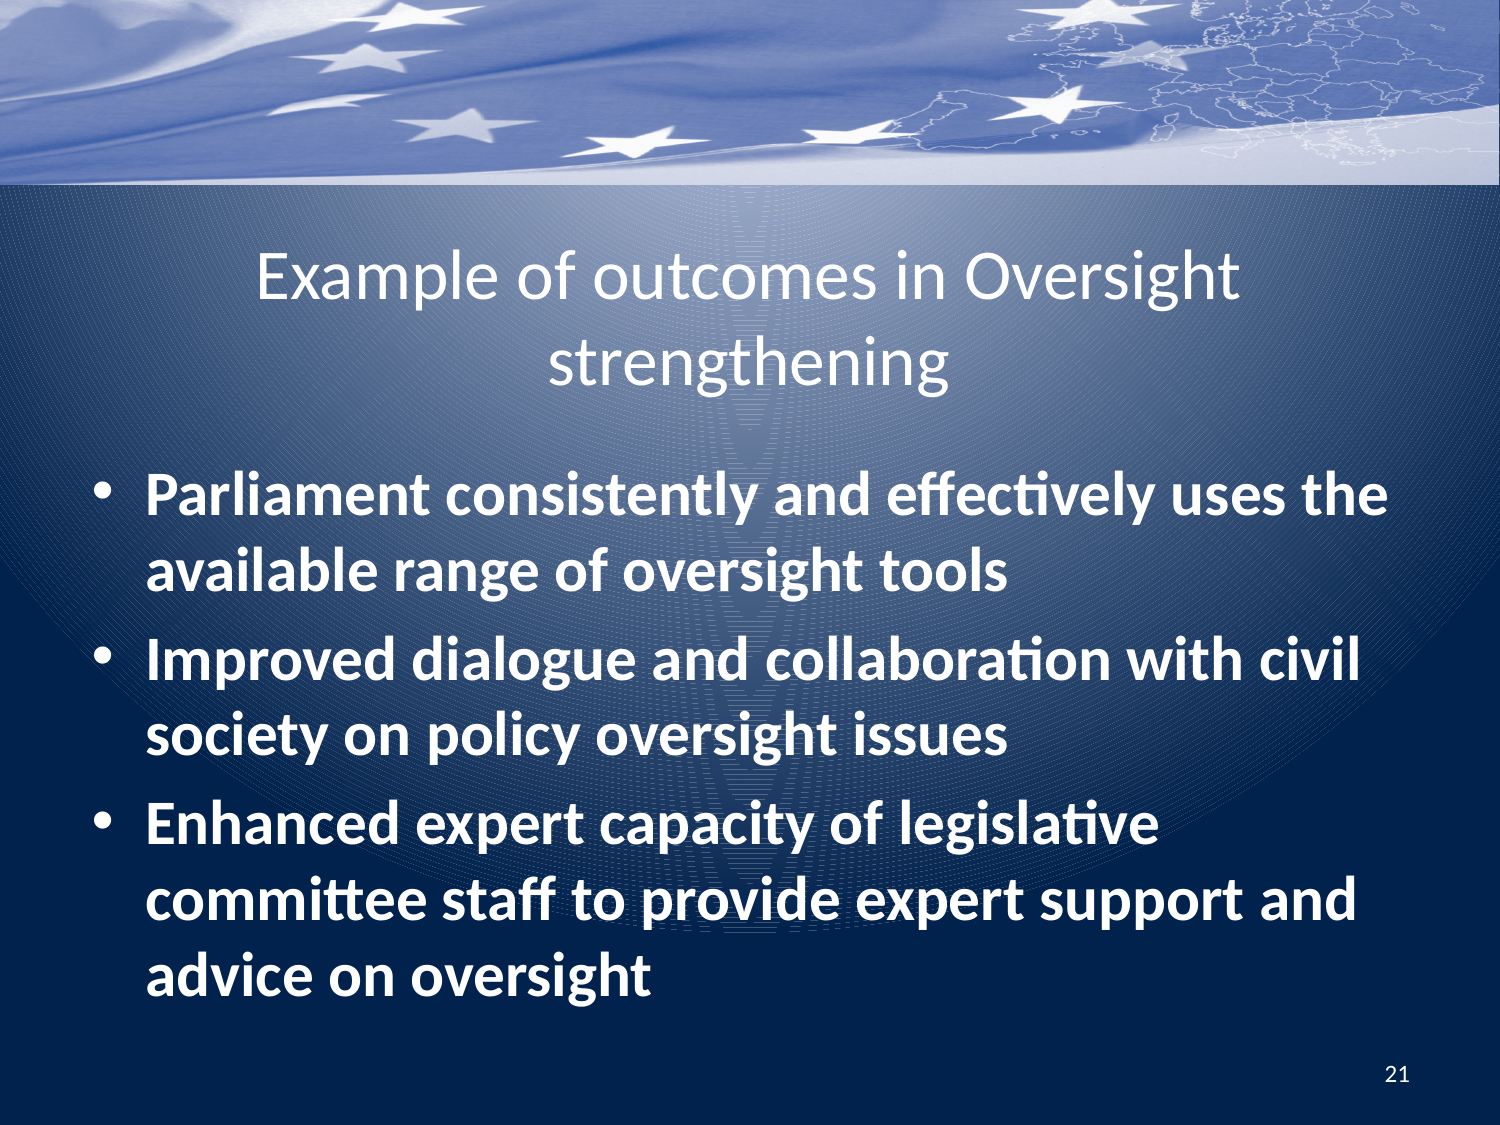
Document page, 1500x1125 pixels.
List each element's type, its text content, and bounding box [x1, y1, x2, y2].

list Parliament consistently and effectively uses the available range of oversight tools Improved dialogue and collaboration with civil society on policy oversight issues Enhanced expert capacity of legislative committee staff to provide expert support and advice on oversight [76, 444, 1427, 1017]
slide_number 21 [1074, 1042, 1425, 1103]
picture [0, 0, 1499, 185]
title Example of outcomes in Oversight strengthening [73, 219, 1424, 408]
